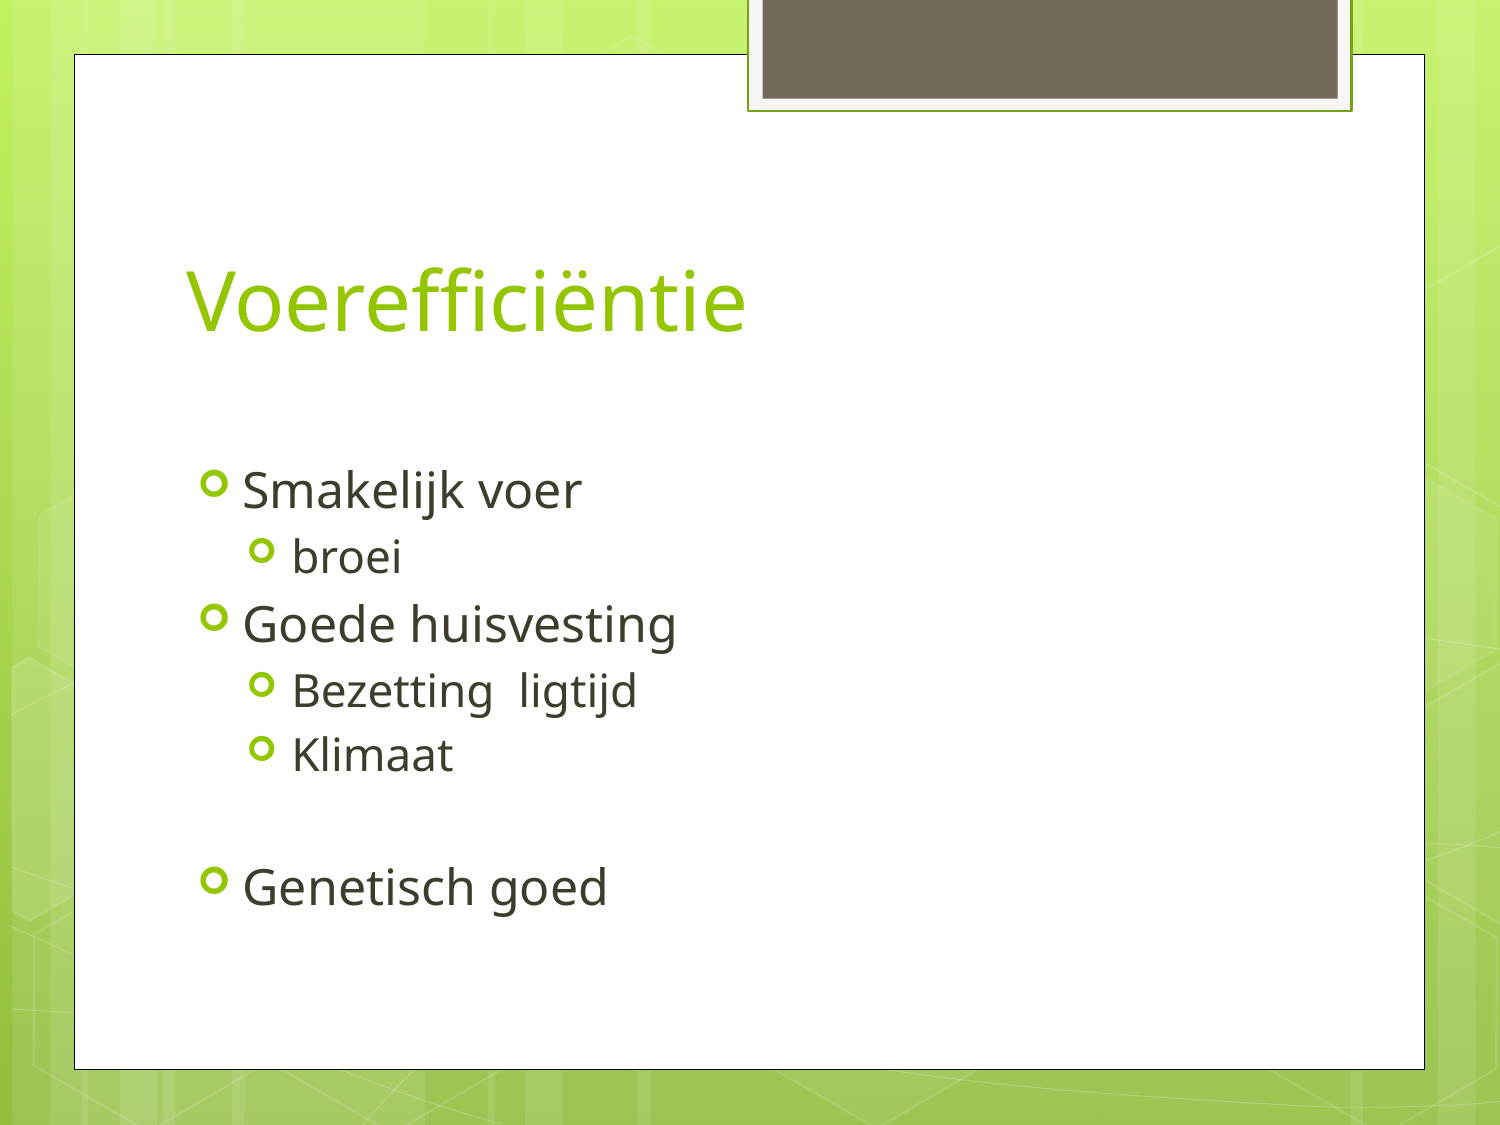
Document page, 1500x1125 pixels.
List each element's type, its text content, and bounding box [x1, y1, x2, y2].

list Smakelijk voer broei Goede huisvesting Bezetting ligtijd Klimaat Genetisch goed [171, 381, 1283, 957]
title Voerefficiëntie [171, 168, 1324, 357]
